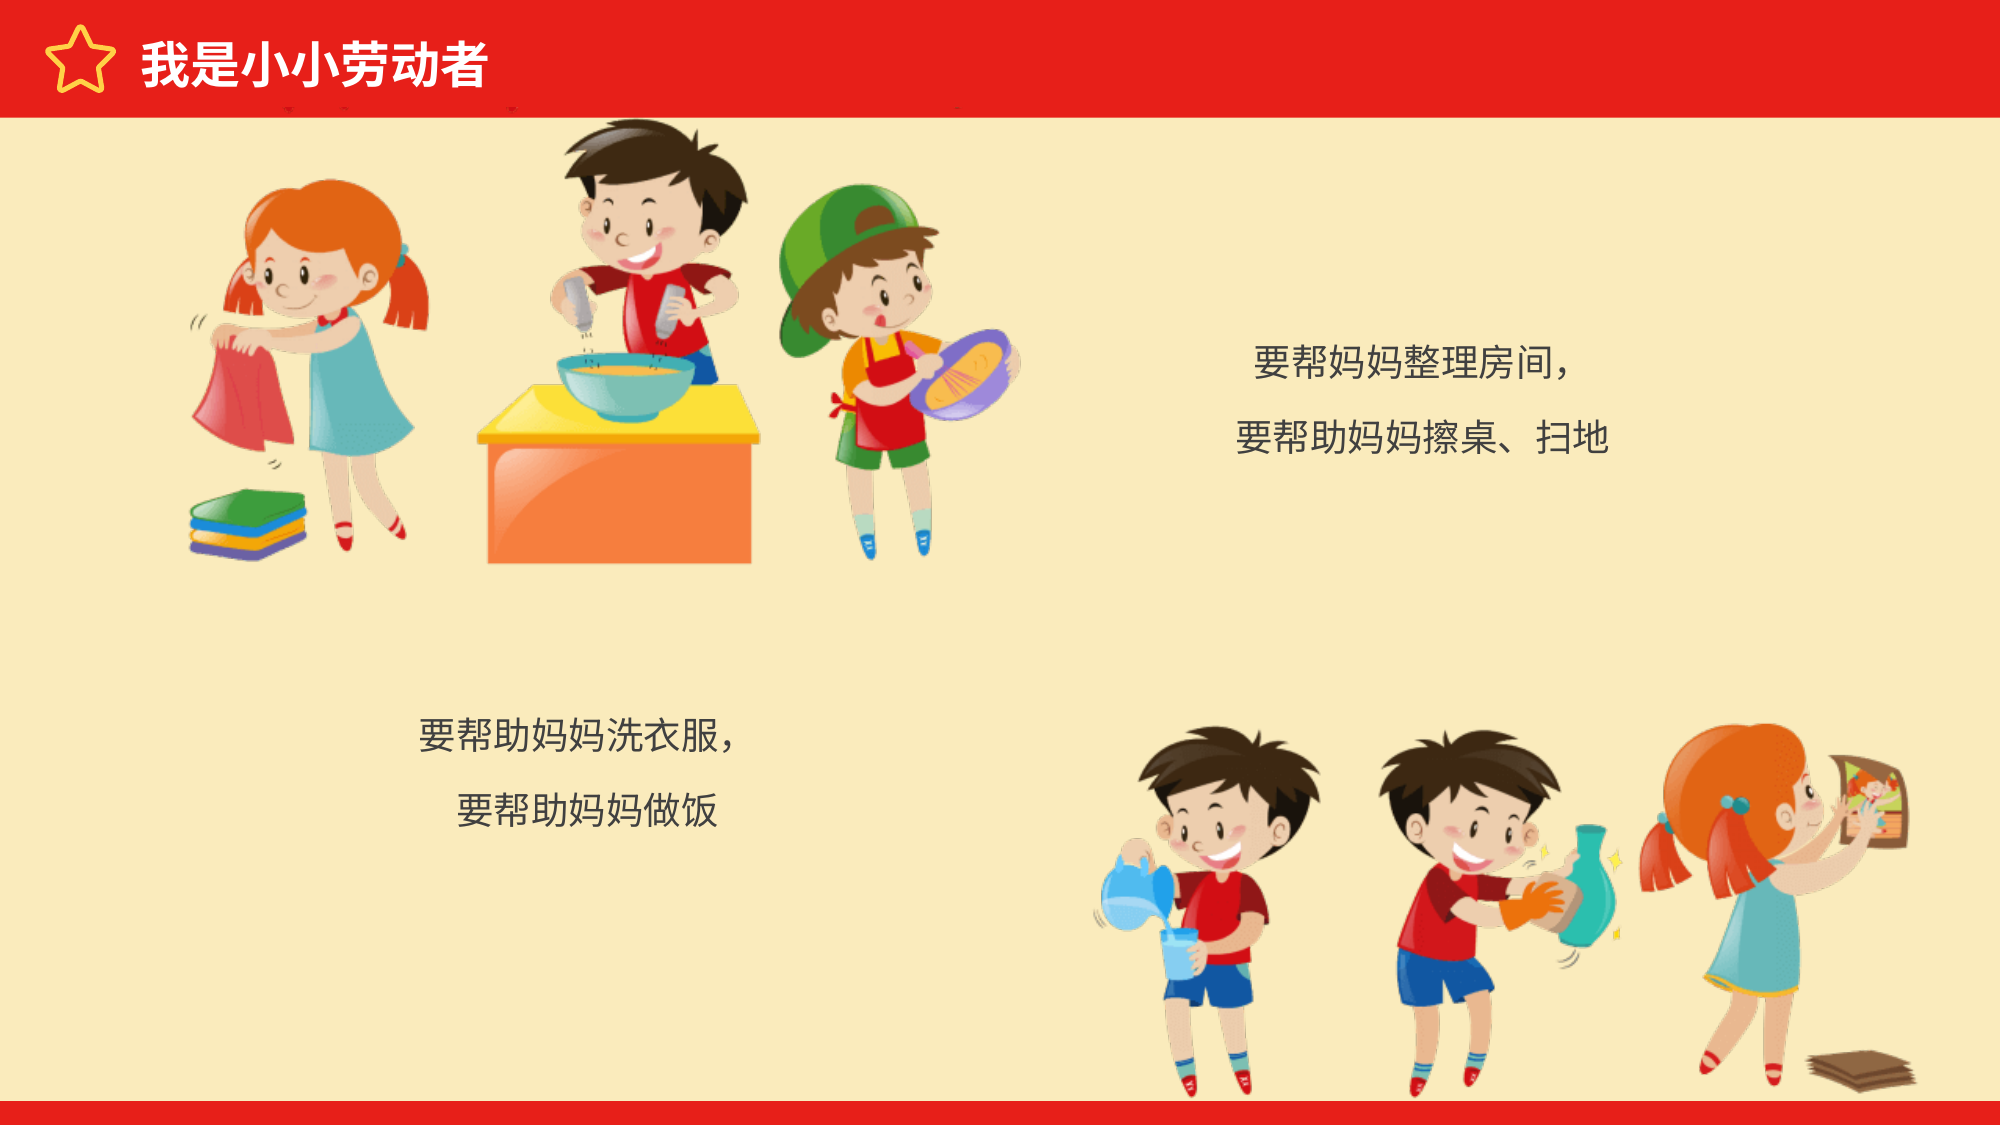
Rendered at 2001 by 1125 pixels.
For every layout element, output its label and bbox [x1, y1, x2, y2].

text_box [0, 0, 2000, 1125]
picture [172, 107, 1038, 585]
